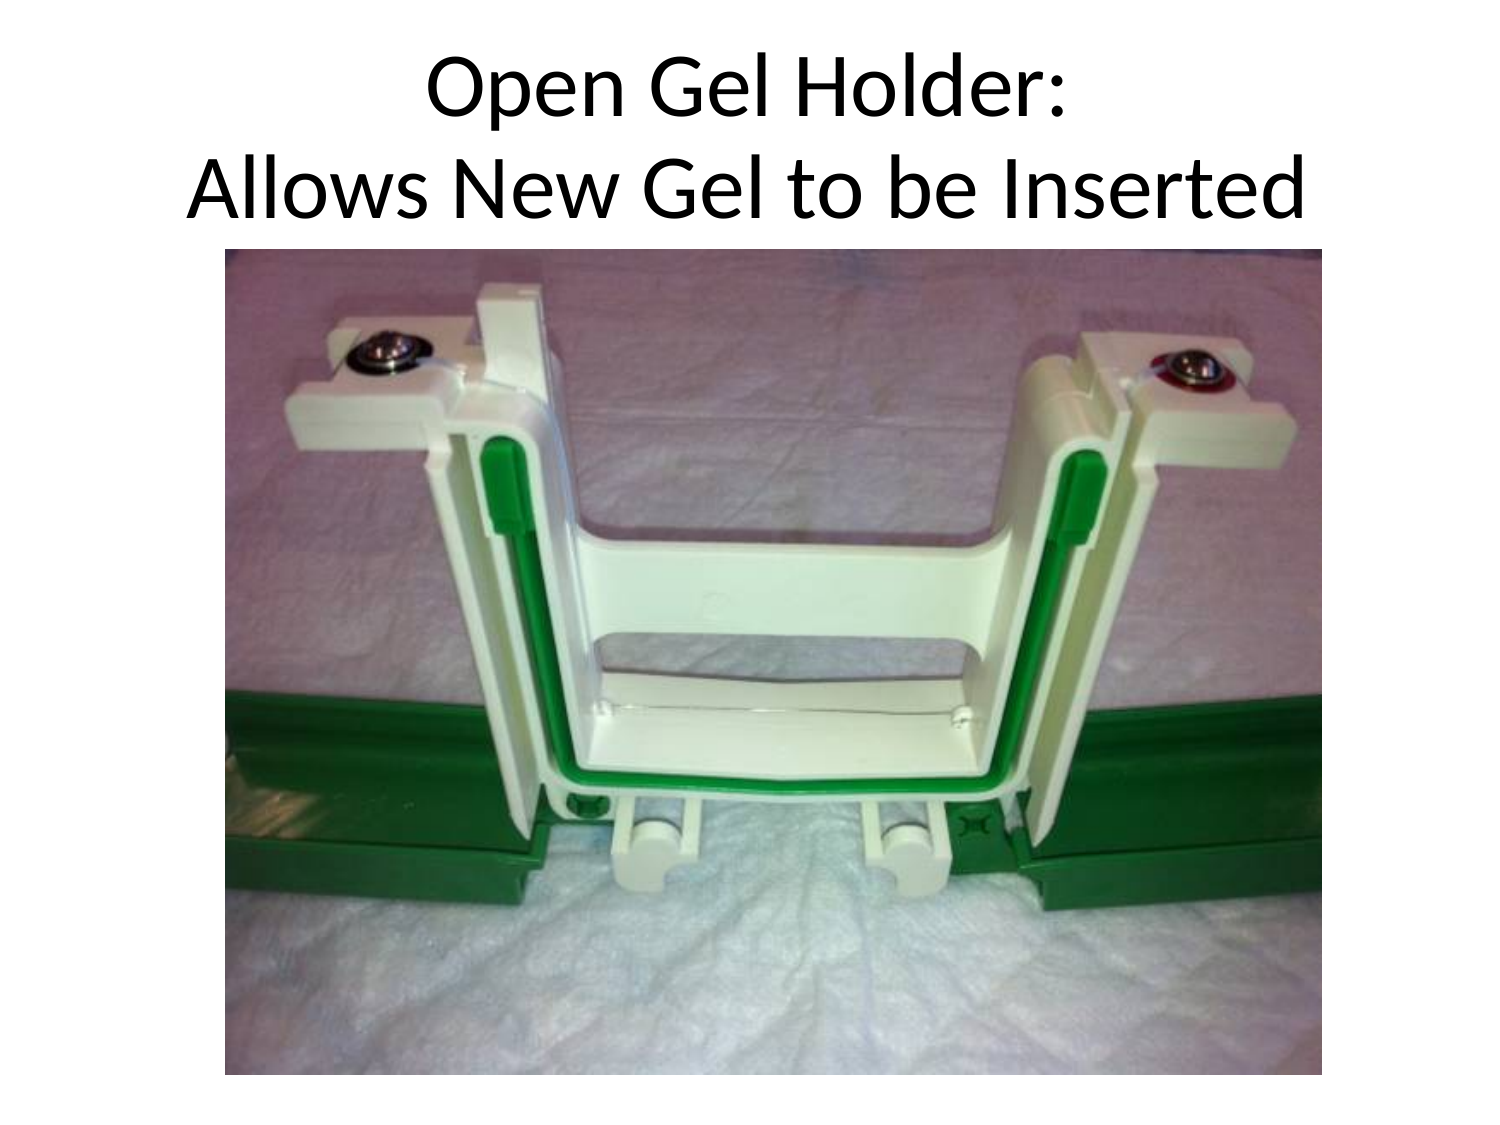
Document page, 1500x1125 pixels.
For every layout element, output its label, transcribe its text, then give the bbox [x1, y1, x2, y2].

picture [224, 249, 1322, 1076]
title Open Gel Holder: Allows New Gel to be Inserted [75, 45, 1422, 230]
